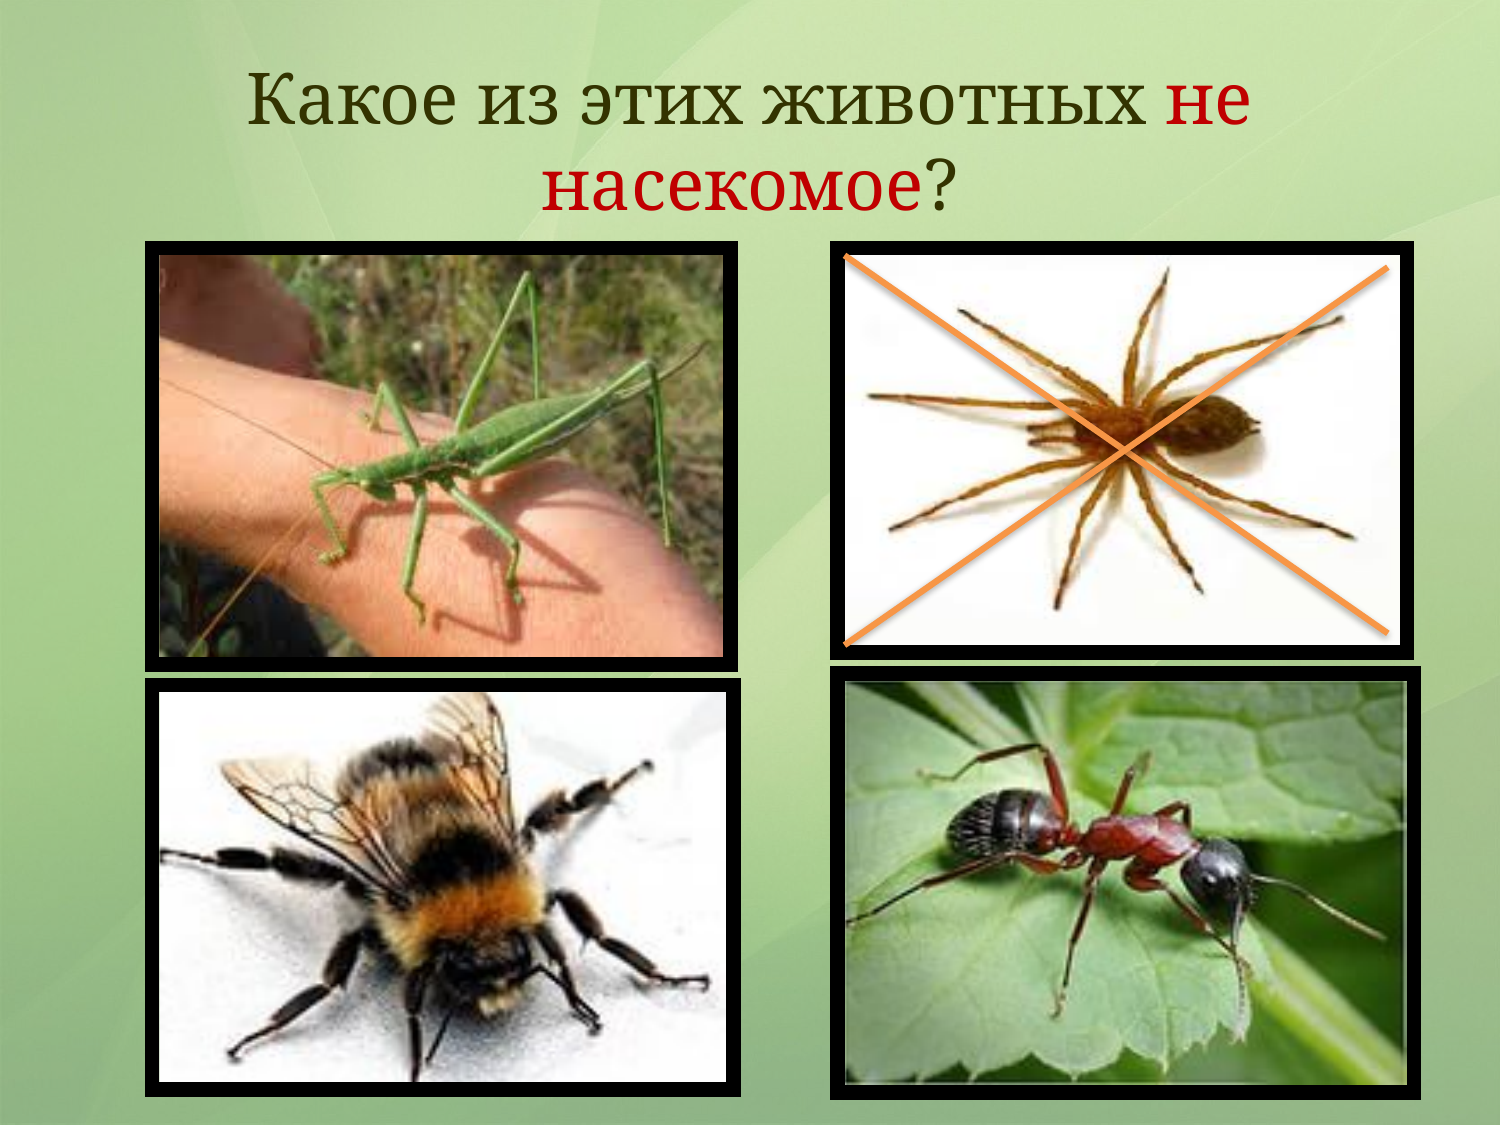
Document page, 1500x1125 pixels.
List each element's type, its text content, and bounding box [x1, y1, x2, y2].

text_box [844, 266, 1389, 646]
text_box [844, 255, 1389, 266]
title Какое из этих животных не насекомое? [75, 45, 1425, 233]
picture [159, 255, 724, 658]
picture [844, 680, 1408, 1086]
picture [1389, 255, 1400, 646]
picture [159, 692, 727, 1083]
